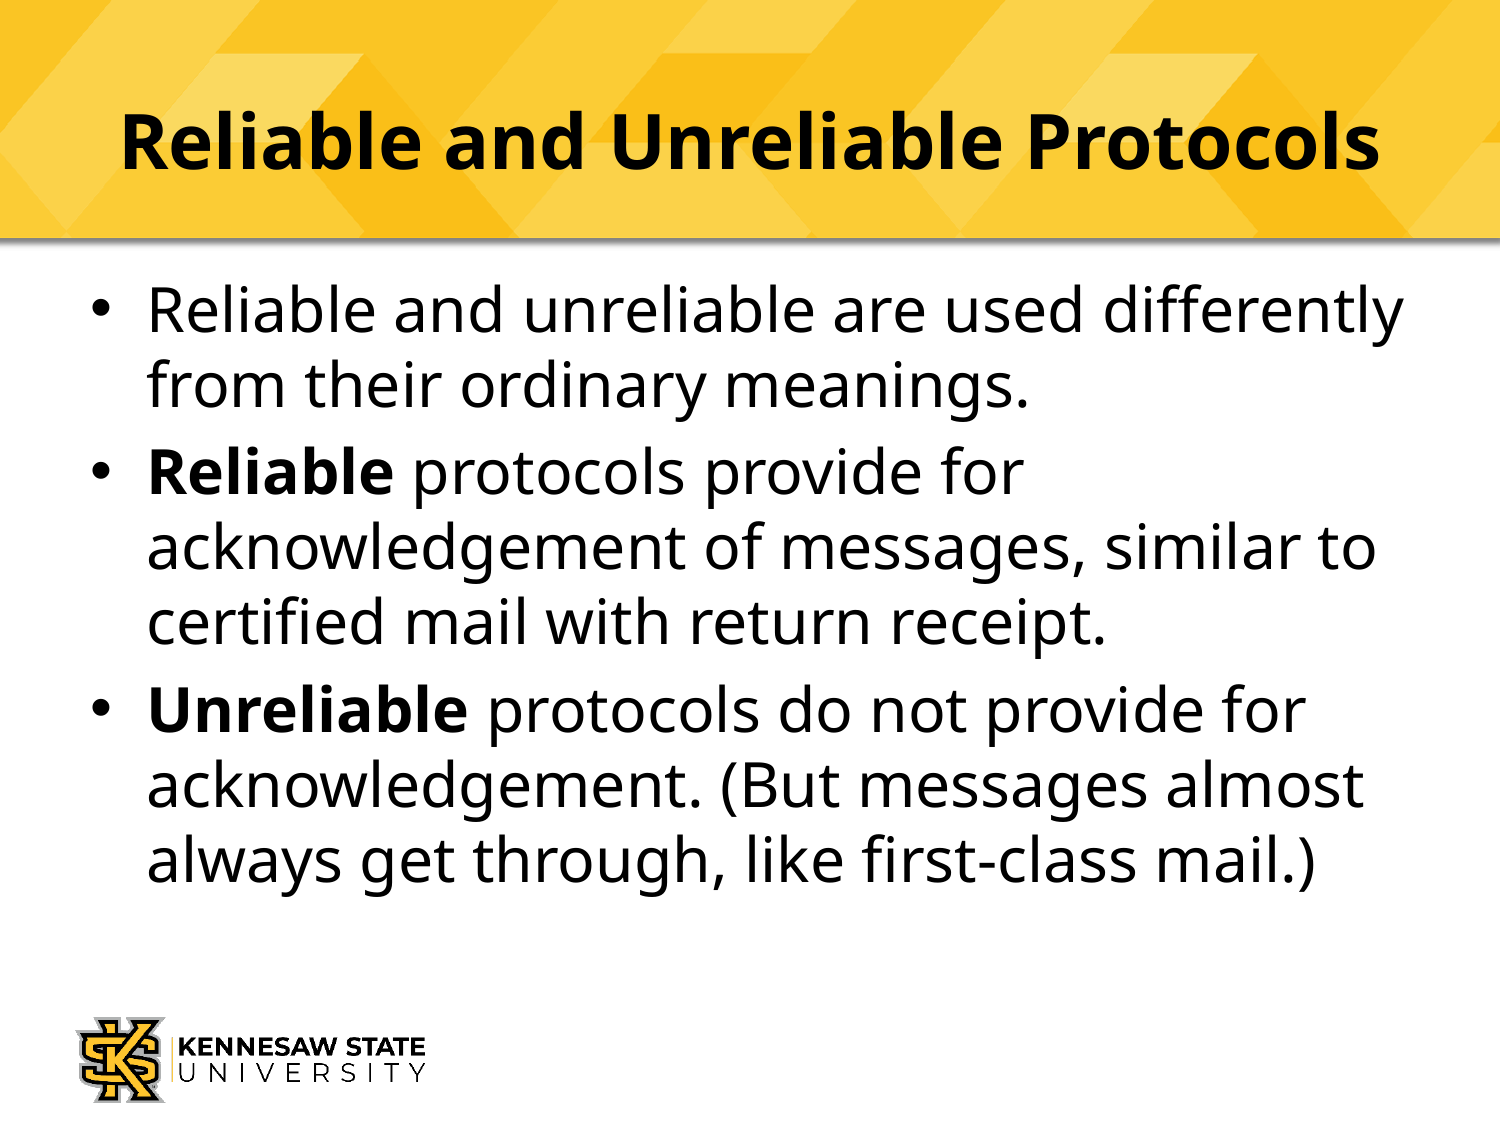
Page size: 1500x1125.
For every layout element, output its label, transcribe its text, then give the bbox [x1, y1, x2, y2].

picture [0, 0, 1500, 251]
picture [75, 1017, 425, 1103]
title Reliable and Unreliable Protocols [75, 45, 1425, 233]
list Reliable and unreliable are used differently from their ordinary meanings. Reliable protocols provide for acknowledgement of messages, similar to certified mail with return receipt. Unreliable protocols do not provide for acknowledgement. (But messages almost always get through, like first-class mail.) [75, 262, 1425, 1005]
